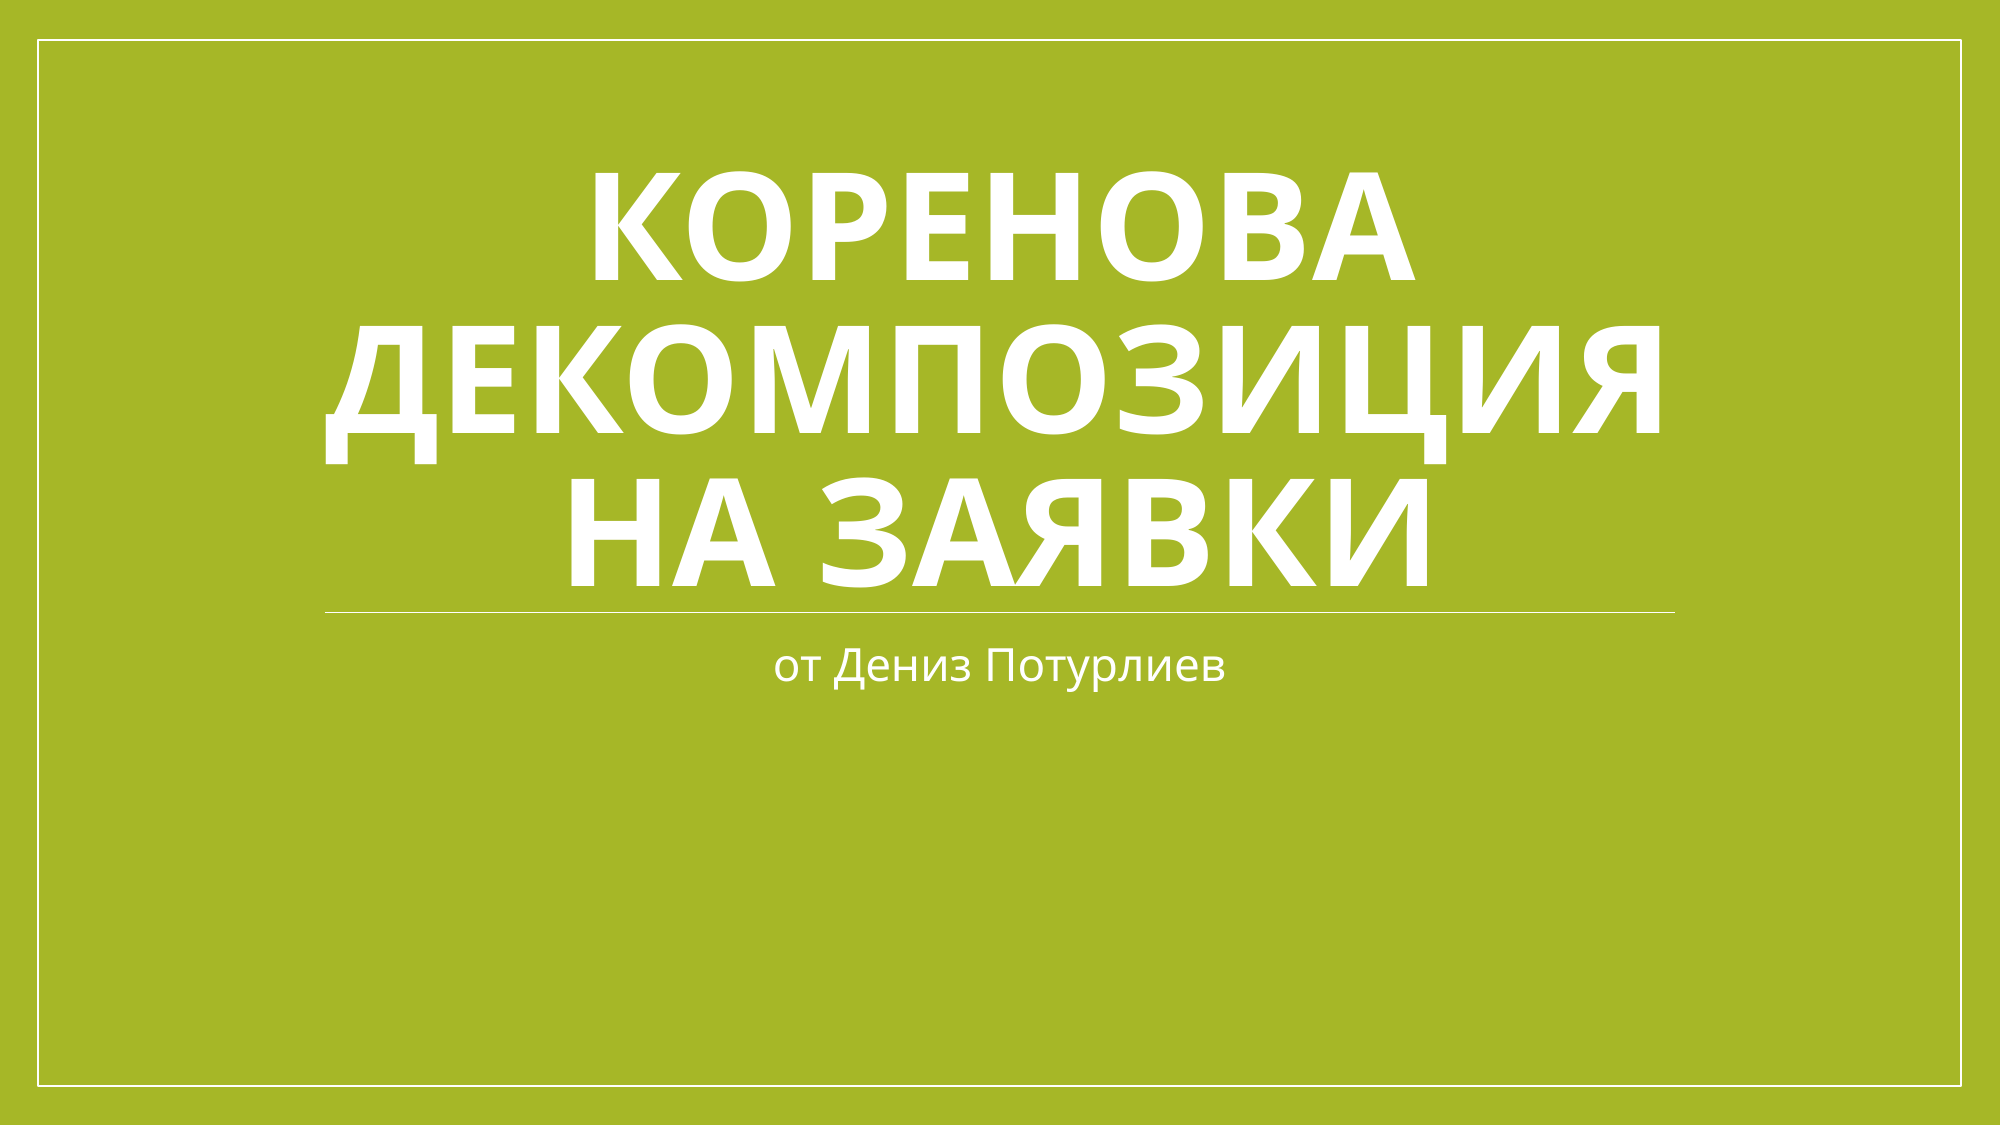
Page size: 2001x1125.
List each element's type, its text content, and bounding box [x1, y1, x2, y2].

subtitle от Дениз Потурлиев [280, 634, 1719, 863]
title Коренова декомпозиция на заявки [182, 144, 1818, 625]
